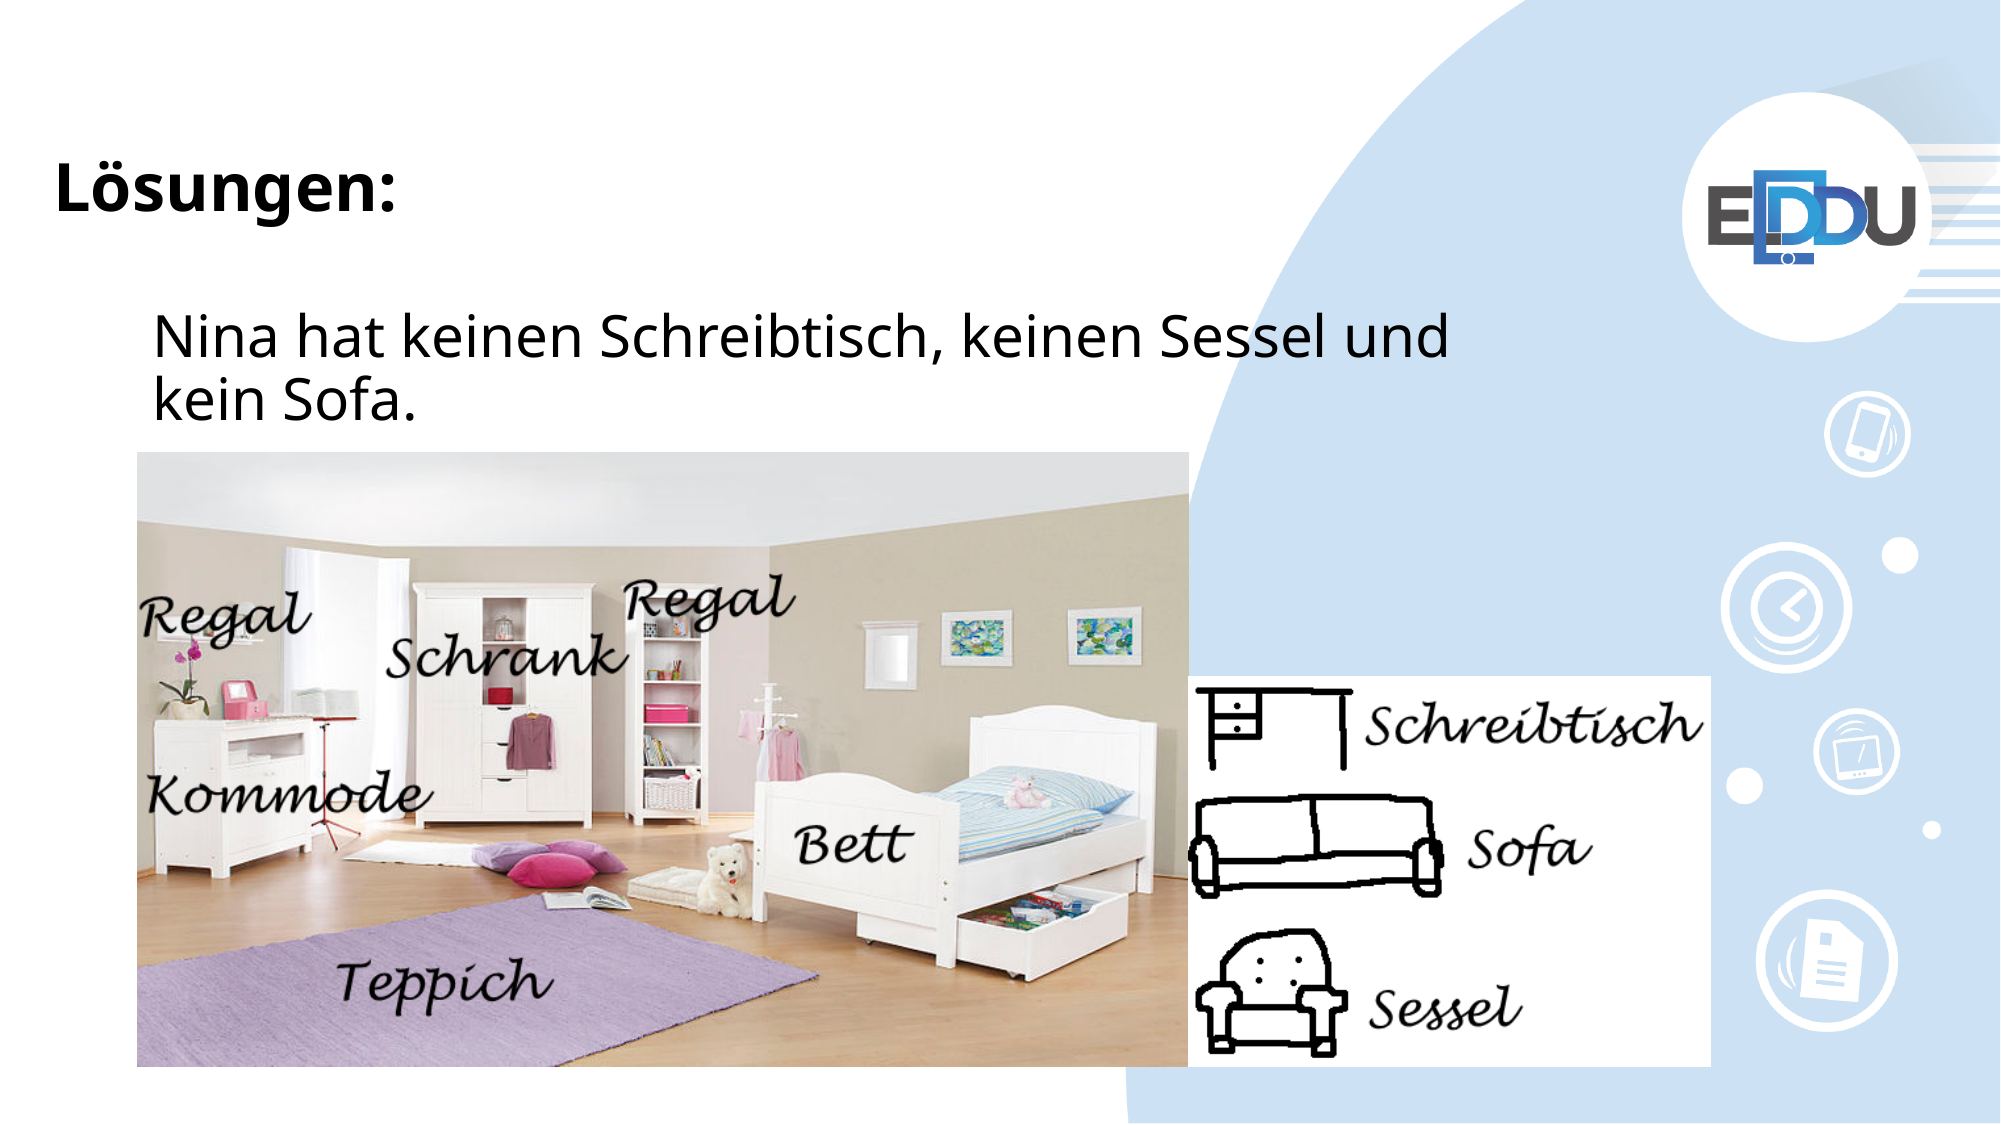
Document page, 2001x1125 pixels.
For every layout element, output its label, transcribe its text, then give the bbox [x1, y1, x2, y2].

picture [0, 0, 2001, 1125]
title Lösungen: [38, 102, 1595, 278]
list Nina hat keinen Schreibtisch, keinen Sessel und kein Sofa. [137, 299, 1595, 676]
